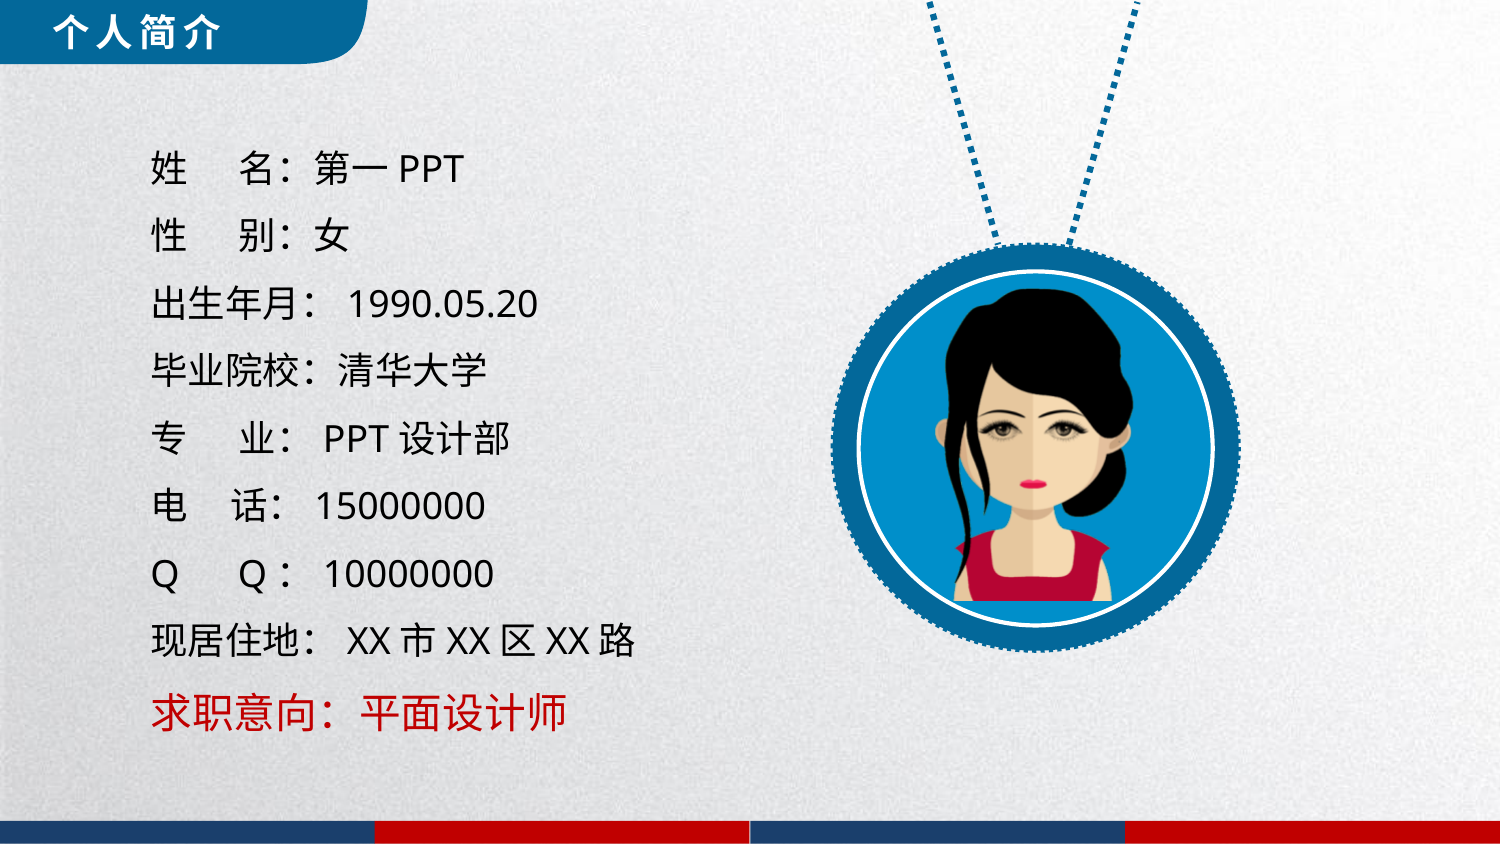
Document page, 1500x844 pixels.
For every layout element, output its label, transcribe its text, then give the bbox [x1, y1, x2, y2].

text_box [1003, 609, 1163, 653]
text_box [1003, 609, 1115, 628]
picture [0, 0, 1500, 820]
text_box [929, 1, 1138, 245]
text_box [1003, 253, 1151, 278]
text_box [0, 0, 368, 65]
text_box [1201, 379, 1215, 518]
text_box [1003, 269, 1091, 278]
text_box [1201, 328, 1241, 570]
text_box 姓 名：第一PPT 性 别：女 出生年月：1990.05.20 毕业院校：清华大学 专 业：PPT设计部 电 话：15000000 Q Q：10000000 现居住地：XX市XX区XX路 求职意向：平面设计师 [135, 114, 1003, 745]
